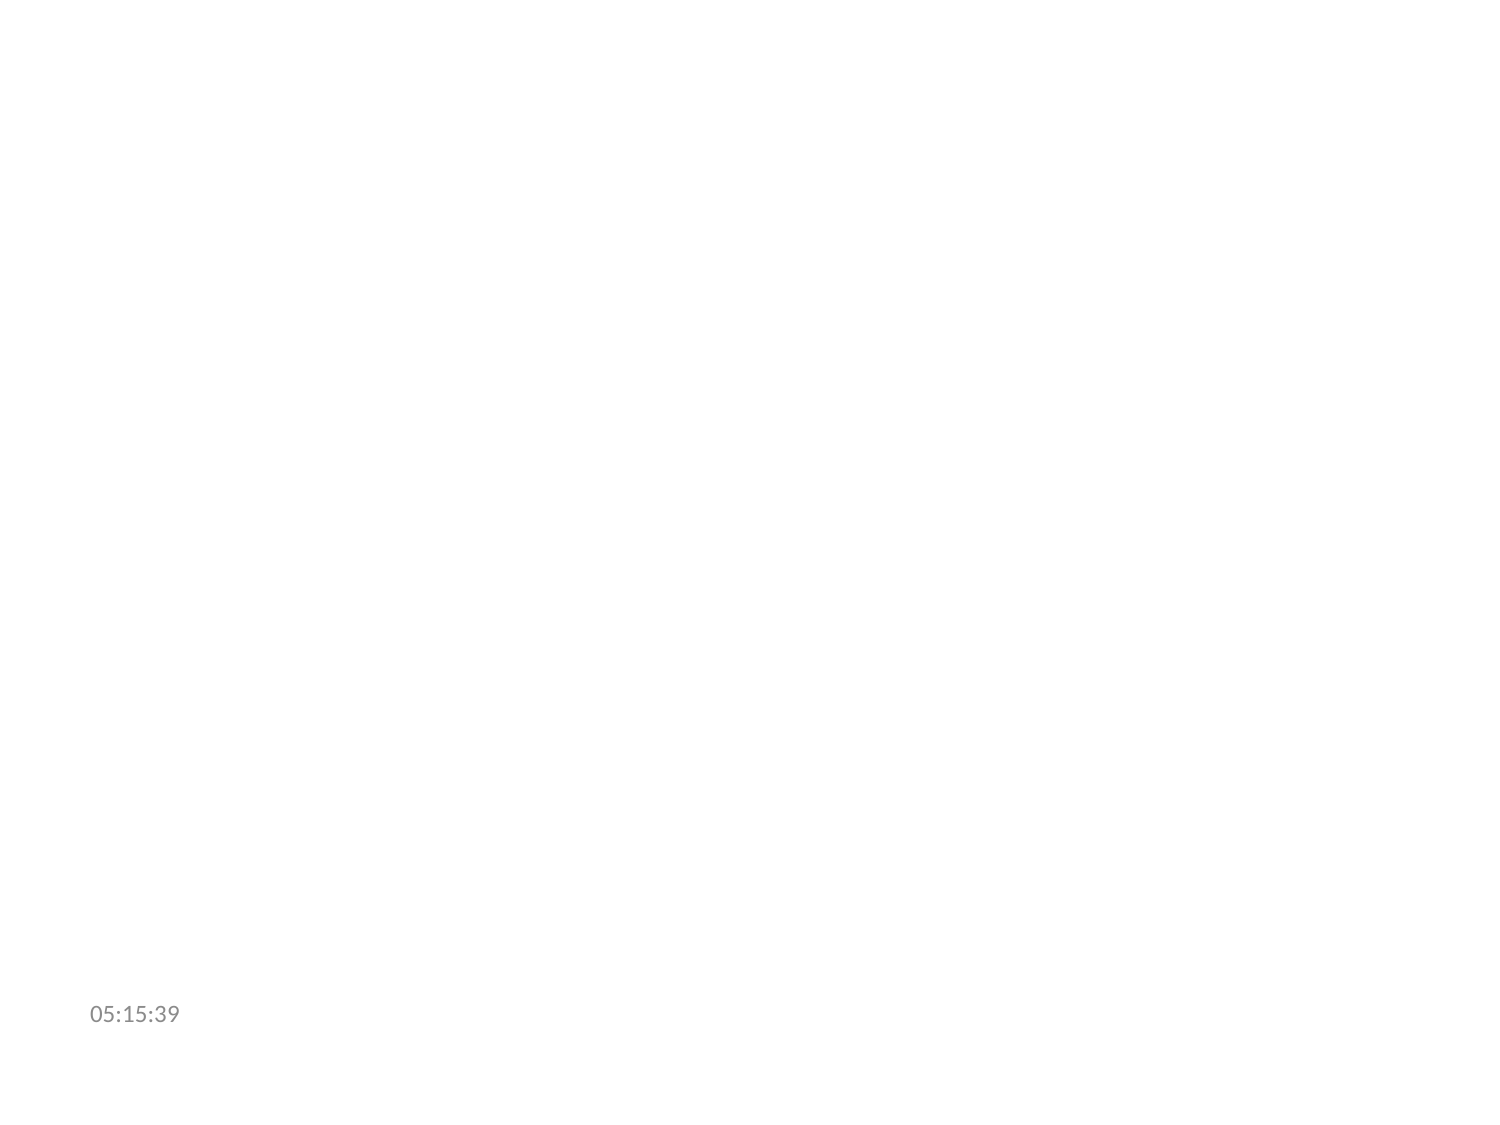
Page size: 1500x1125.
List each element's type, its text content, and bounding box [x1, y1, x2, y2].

text_box 15:35:09 [75, 982, 425, 1043]
